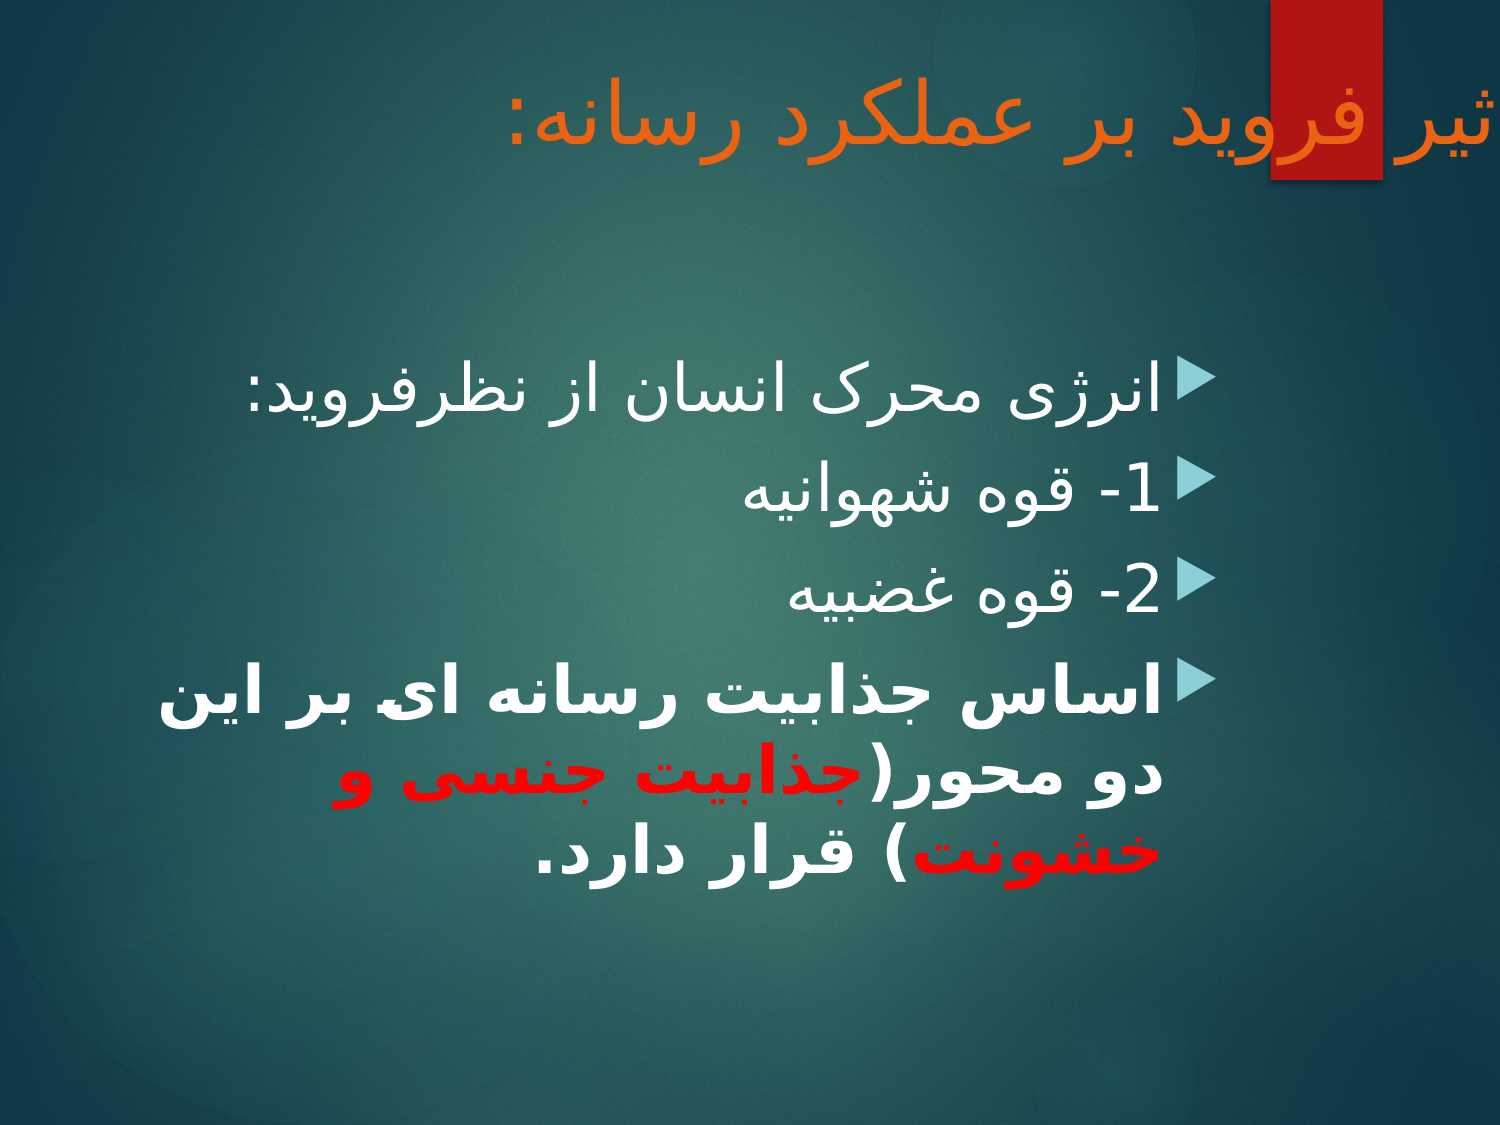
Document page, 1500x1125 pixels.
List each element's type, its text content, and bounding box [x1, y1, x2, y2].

list انرژی محرک انسان از نظرفروید: 1- قوه شهوانیه 2- قوه غضبیه اساس جذابیت رسانه ای بر این دو محور(جذابیت جنسی و خشونت) قرار دارد. [135, 336, 1237, 1025]
title تاثیر فروید بر عملکرد رسانه: [487, 50, 1500, 280]
